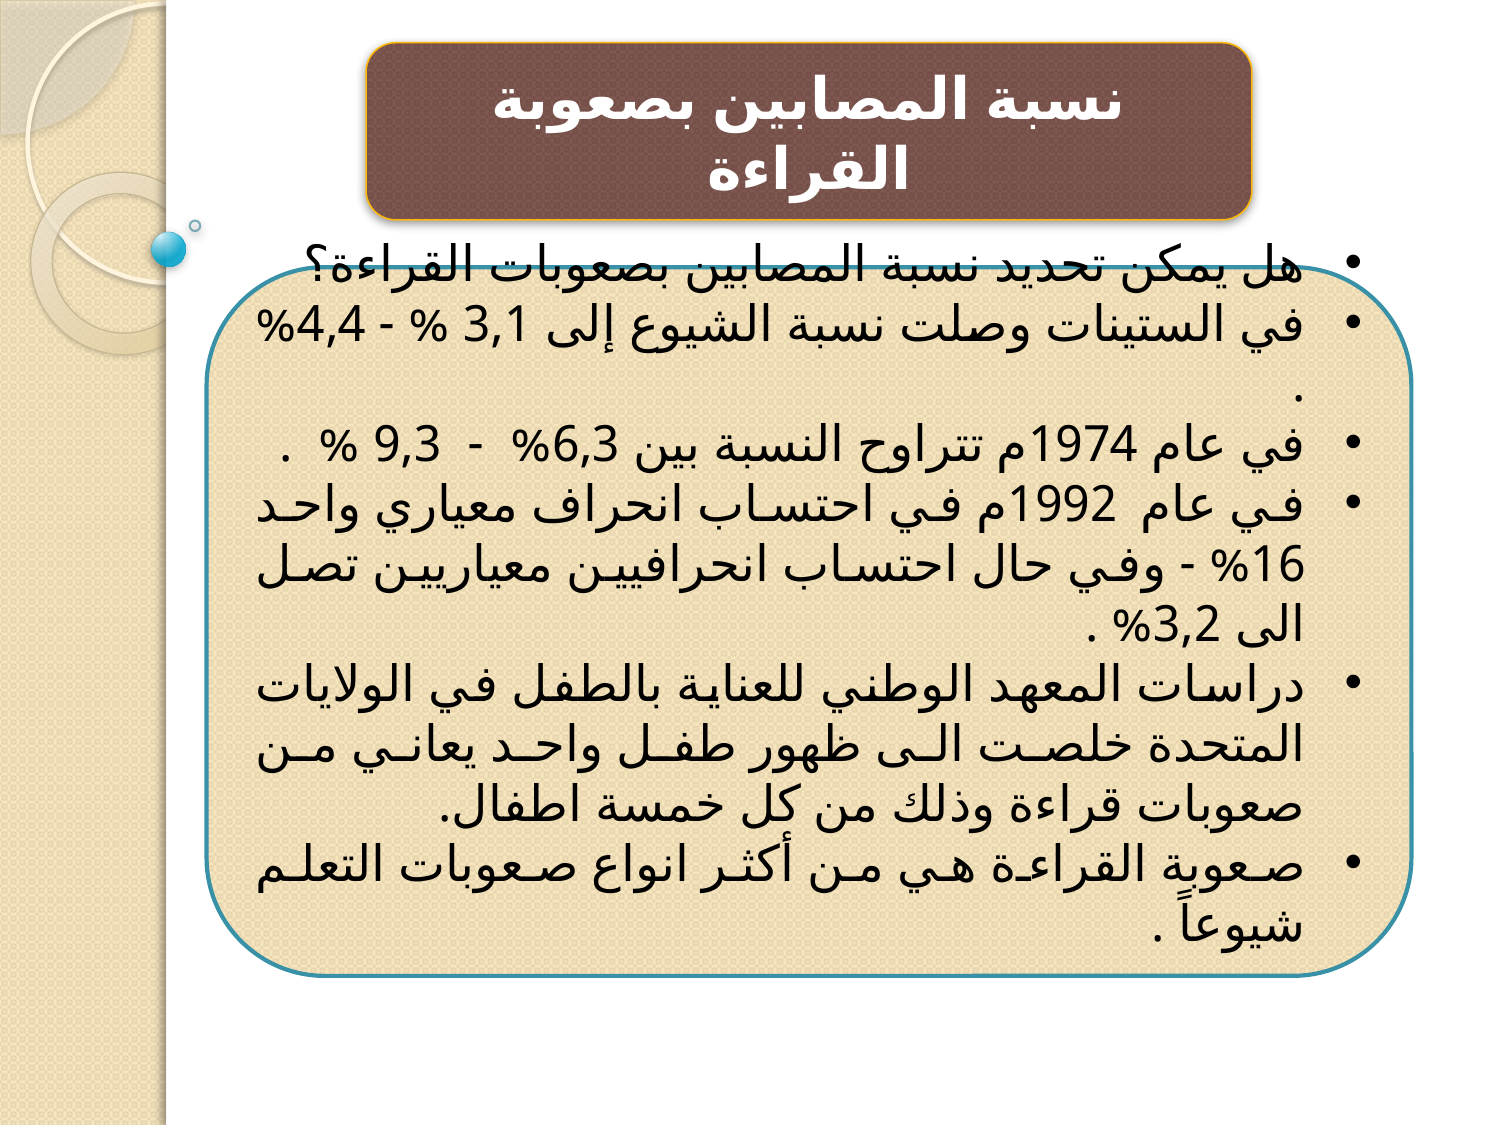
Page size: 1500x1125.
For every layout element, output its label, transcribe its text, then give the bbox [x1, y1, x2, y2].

text_box هل يمكن تحديد نسبة المصابين بصعوبات القراءة؟ في الستينات وصلت نسبة الشيوع إلى 3,1 % - 4,4% . في عام 1974م تتراوح النسبة بين 6,3% - 9,3 % . في عام 1992م في احتساب انحراف معياري واحد 16% - وفي حال احتساب انحرافيين معياريين تصل الى 3,2% . دراسات المعهد الوطني للعناية بالطفل في الولايات المتحدة خلصت الى ظهور طفل واحد يعاني من صعوبات قراءة وذلك من كل خمسة اطفال. صعوبة القراءة هي من أكثر انواع صعوبات التعلم شيوعاً . [204, 265, 1414, 978]
text_box نسبة المصابين بصعوبة القراءة [365, 41, 1253, 221]
